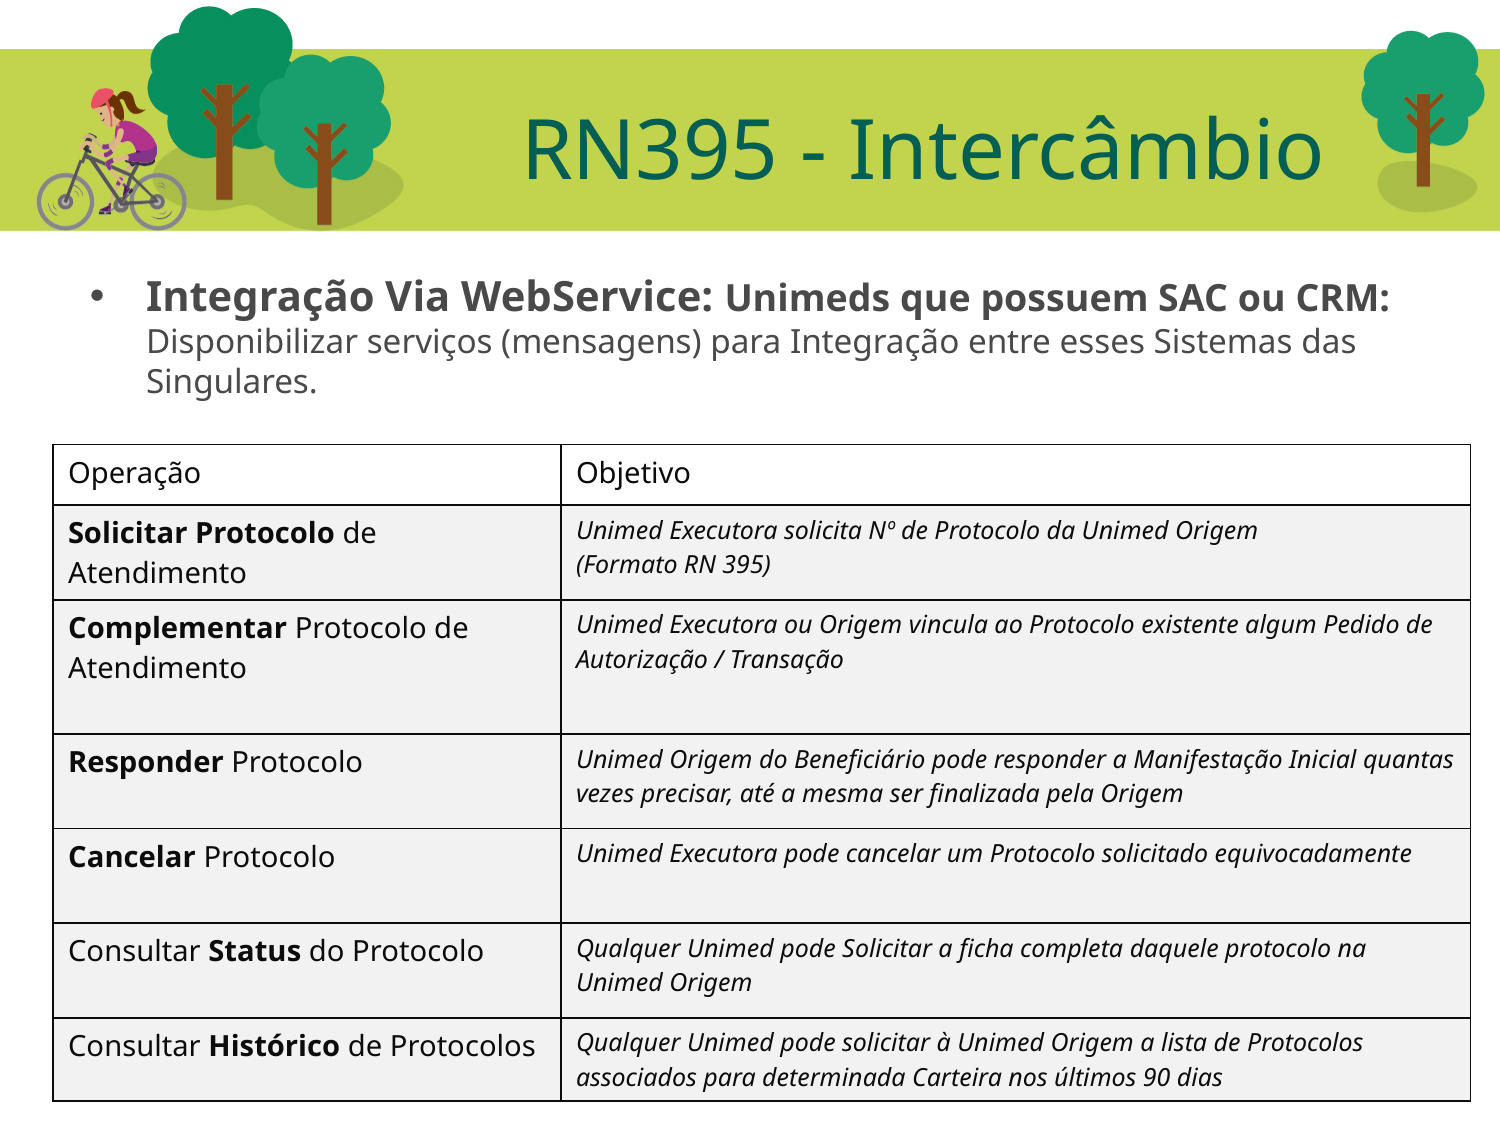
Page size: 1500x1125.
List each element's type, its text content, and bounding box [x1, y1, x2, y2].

table_cell Consultar Histórico de Protocolos [54, 1019, 560, 1100]
table_cell Unimed Executora solicita Nº de Protocolo da Unimed Origem (Formato RN 395) [562, 506, 1470, 599]
table_cell Qualquer Unimed pode Solicitar a ficha completa daquele protocolo na Unimed Origem [562, 924, 1470, 1017]
table_cell Consultar Status do Protocolo [54, 924, 560, 1017]
table_cell Unimed Executora pode cancelar um Protocolo solicitado equivocadamente [562, 829, 1470, 922]
table_cell Unimed Executora ou Origem vincula ao Protocolo existente algum Pedido de Autorização / Transação [562, 601, 1470, 733]
table_cell Qualquer Unimed pode solicitar à Unimed Origem a lista de Protocolos associados para determinada Carteira nos últimos 90 dias [562, 1019, 1470, 1100]
table_header Objetivo [562, 445, 1470, 504]
table_cell Responder Protocolo [54, 735, 560, 828]
table_cell Complementar Protocolo de Atendimento [54, 601, 560, 733]
title RN395 - Intercâmbio [395, 89, 1341, 232]
picture [0, 0, 1500, 1125]
list Integração Via WebService: Unimeds que possuem SAC ou CRM: Disponibilizar serviços (mensagens) para Integração entre esses Sistemas das Singulares. [75, 262, 1436, 421]
table_header Operação [54, 445, 560, 504]
table_cell Unimed Origem do Beneficiário pode responder a Manifestação Inicial quantas vezes precisar, até a mesma ser finalizada pela Origem [562, 735, 1470, 828]
table_cell Solicitar Protocolo de Atendimento [54, 506, 560, 599]
table_cell Cancelar Protocolo [54, 829, 560, 922]
